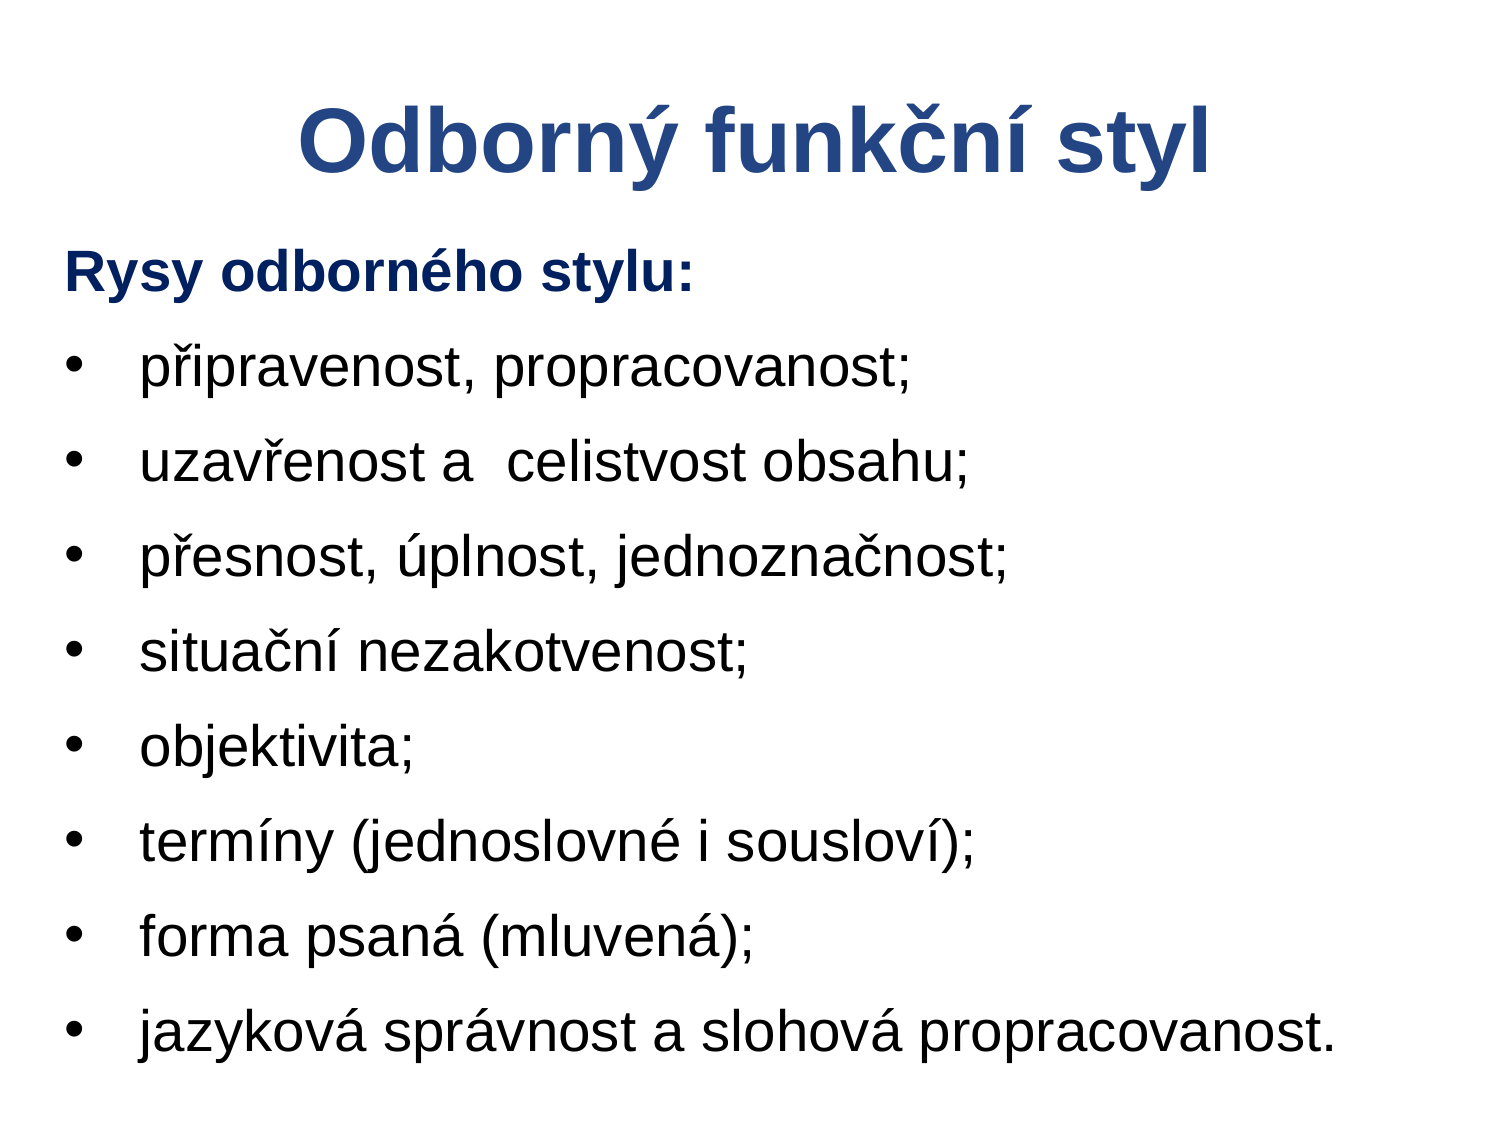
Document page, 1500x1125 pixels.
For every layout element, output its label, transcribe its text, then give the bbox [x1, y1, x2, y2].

text_box Rysy odborného stylu: připravenost, propracovanost; uzavřenost a celistvost obsahu; přesnost, úplnost, jednoznačnost; situační nezakotvenost; objektivita; termíny (jednoslovné i sousloví); forma psaná (mluvená); jazyková správnost a slohová propracovanost. [49, 225, 1463, 1071]
text_box Odborný funkční styl [49, 62, 1463, 199]
